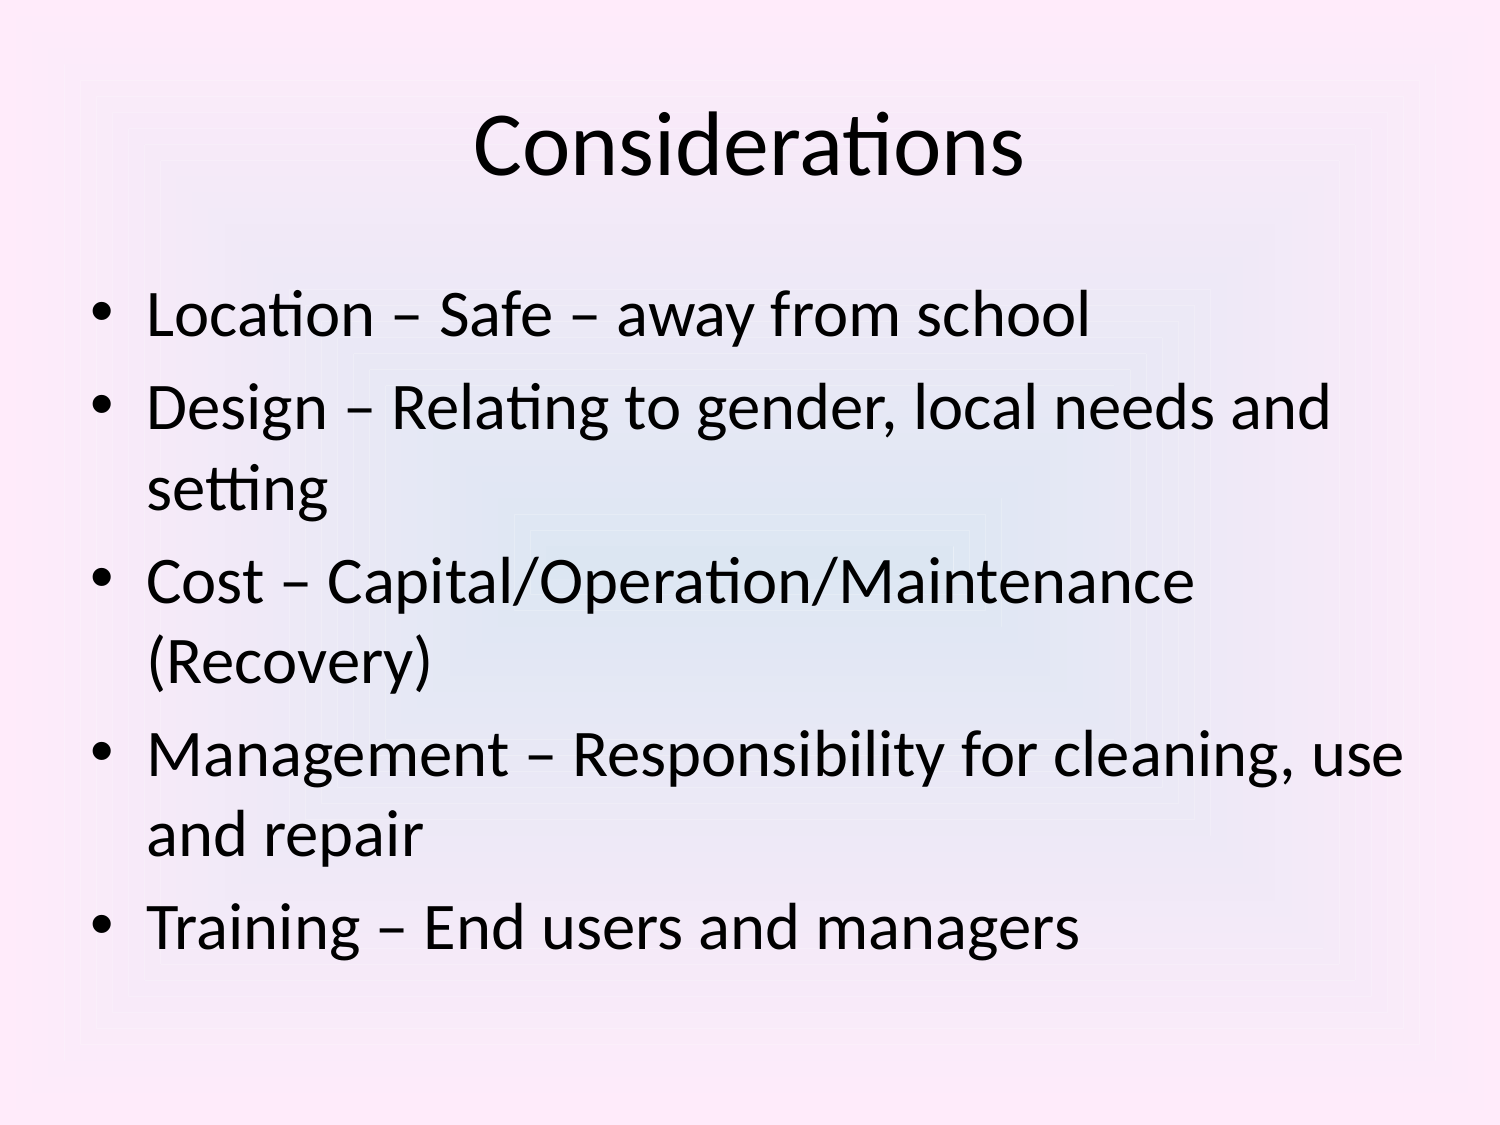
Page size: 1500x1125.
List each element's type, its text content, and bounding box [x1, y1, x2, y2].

title Considerations [75, 45, 1425, 233]
list Location – Safe – away from school Design – Relating to gender, local needs and setting Cost – Capital/Operation/Maintenance (Recovery) Management – Responsibility for cleaning, use and repair Training – End users and managers [75, 262, 1425, 1005]
